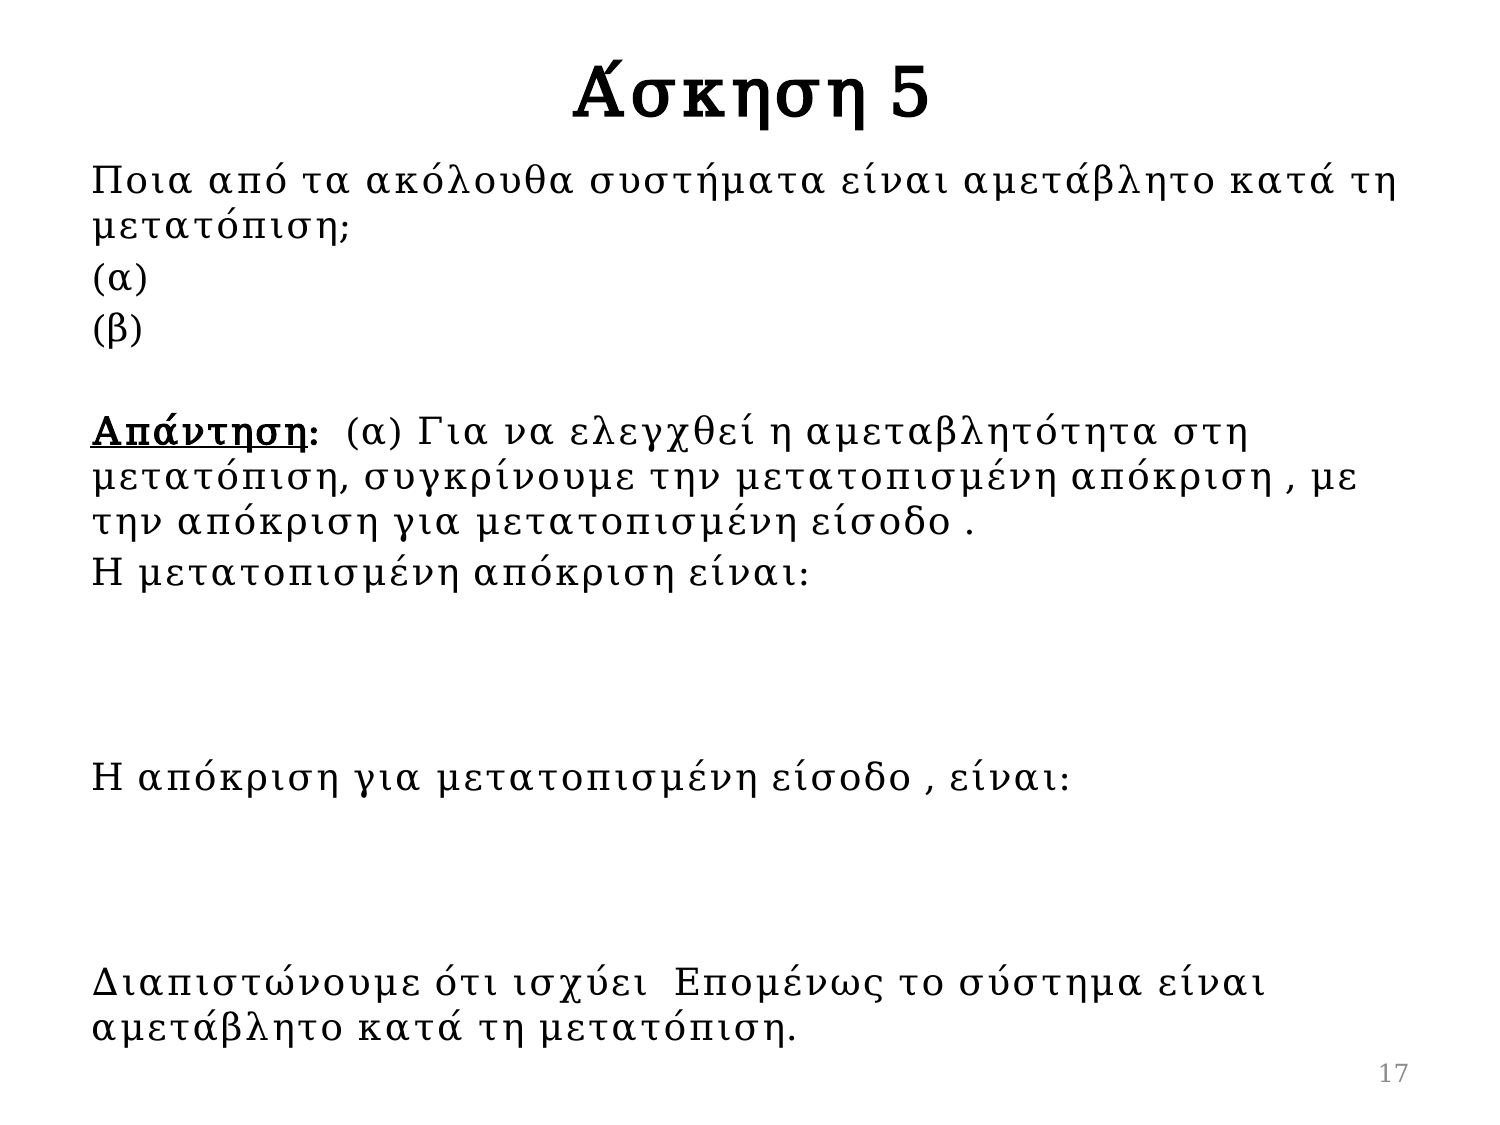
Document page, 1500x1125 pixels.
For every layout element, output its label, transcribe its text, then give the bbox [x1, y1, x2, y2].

slide_number 17 [1222, 1042, 1425, 1103]
title Άσκηση 5 [75, 19, 1425, 159]
